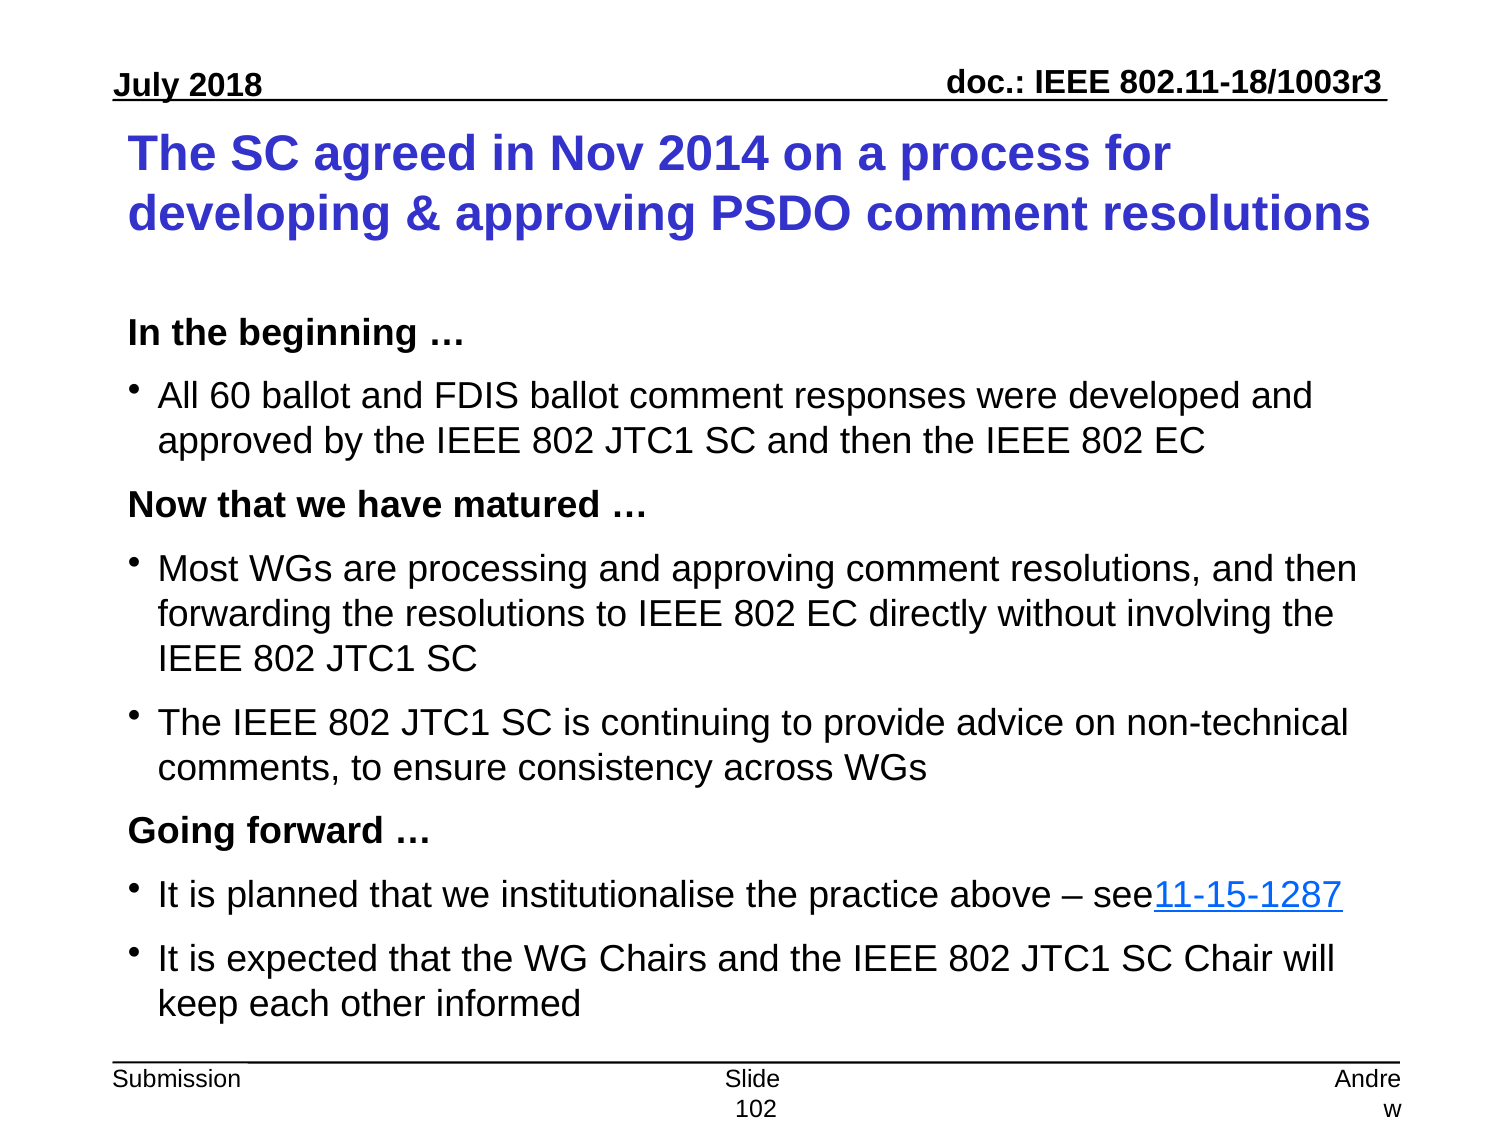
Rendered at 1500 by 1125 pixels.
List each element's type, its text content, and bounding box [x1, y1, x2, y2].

footer Andrew Myles, Cisco [1320, 1061, 1402, 1093]
slide_number Slide 102 [709, 1061, 803, 1093]
title The SC agreed in Nov 2014 on a process for developing & approving PSDO comment resolutions [112, 112, 1388, 288]
list In the beginning … All 60 ballot and FDIS ballot comment responses were developed and approved by the IEEE 802 JTC1 SC and then the IEEE 802 EC Now that we have matured … Most WGs are processing and approving comment resolutions, and then forwarding the resolutions to IEEE 802 EC directly without involving the IEEE 802 JTC1 SC The IEEE 802 JTC1 SC is continuing to provide advice on non-technical comments, to ensure consistency across WGs Going forward … It is planned that we institutionalise the practice above – see11-15-1287 It is expected that the WG Chairs and the IEEE 802 JTC1 SC Chair will keep each other informed [112, 299, 1388, 975]
